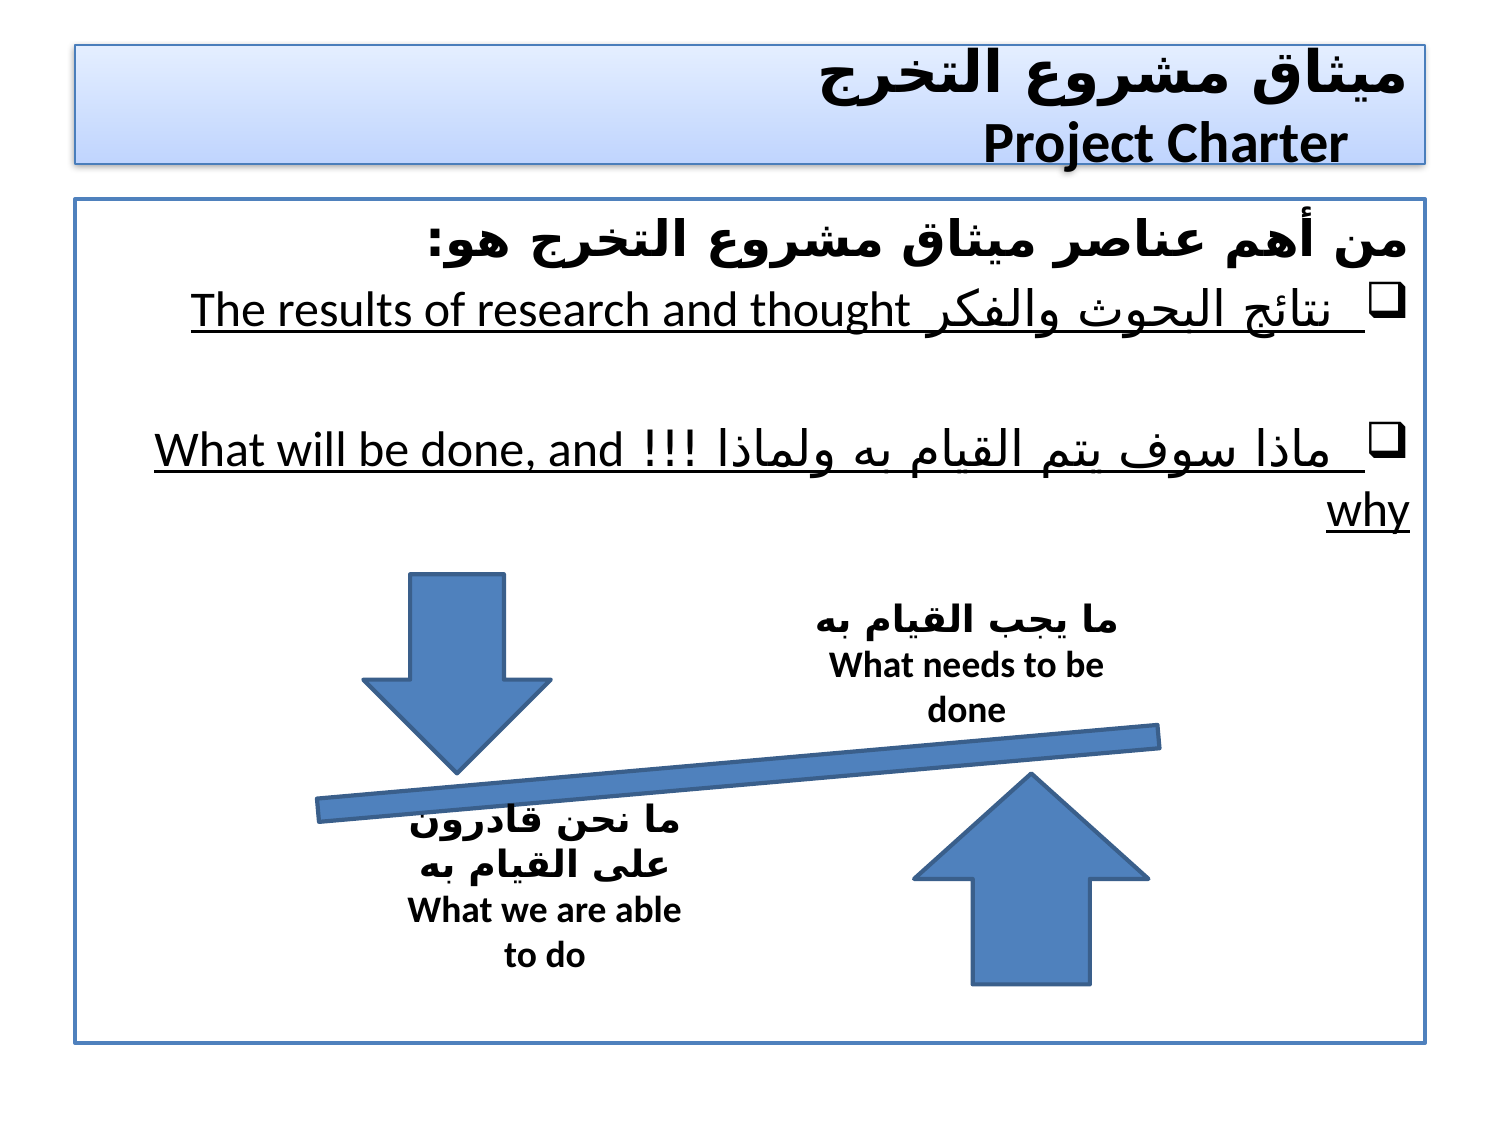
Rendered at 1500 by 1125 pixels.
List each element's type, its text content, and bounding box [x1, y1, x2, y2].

text_box [314, 722, 1162, 824]
list من أهم عناصر ميثاق مشروع التخرج هو: نتائج البحوث والفكر The results of research and thought ماذا سوف يتم القيام به ولماذا !!! What will be done, and why [73, 197, 1427, 1045]
text_box ما نحن قادرون على القيام به What we are able to do [373, 806, 717, 963]
title ميثاق مشروع التخرج Project Charter [74, 44, 1426, 165]
text_box ما يجب القيام به What needs to be done [795, 584, 1139, 740]
text_box [361, 572, 553, 776]
text_box [912, 771, 1151, 987]
